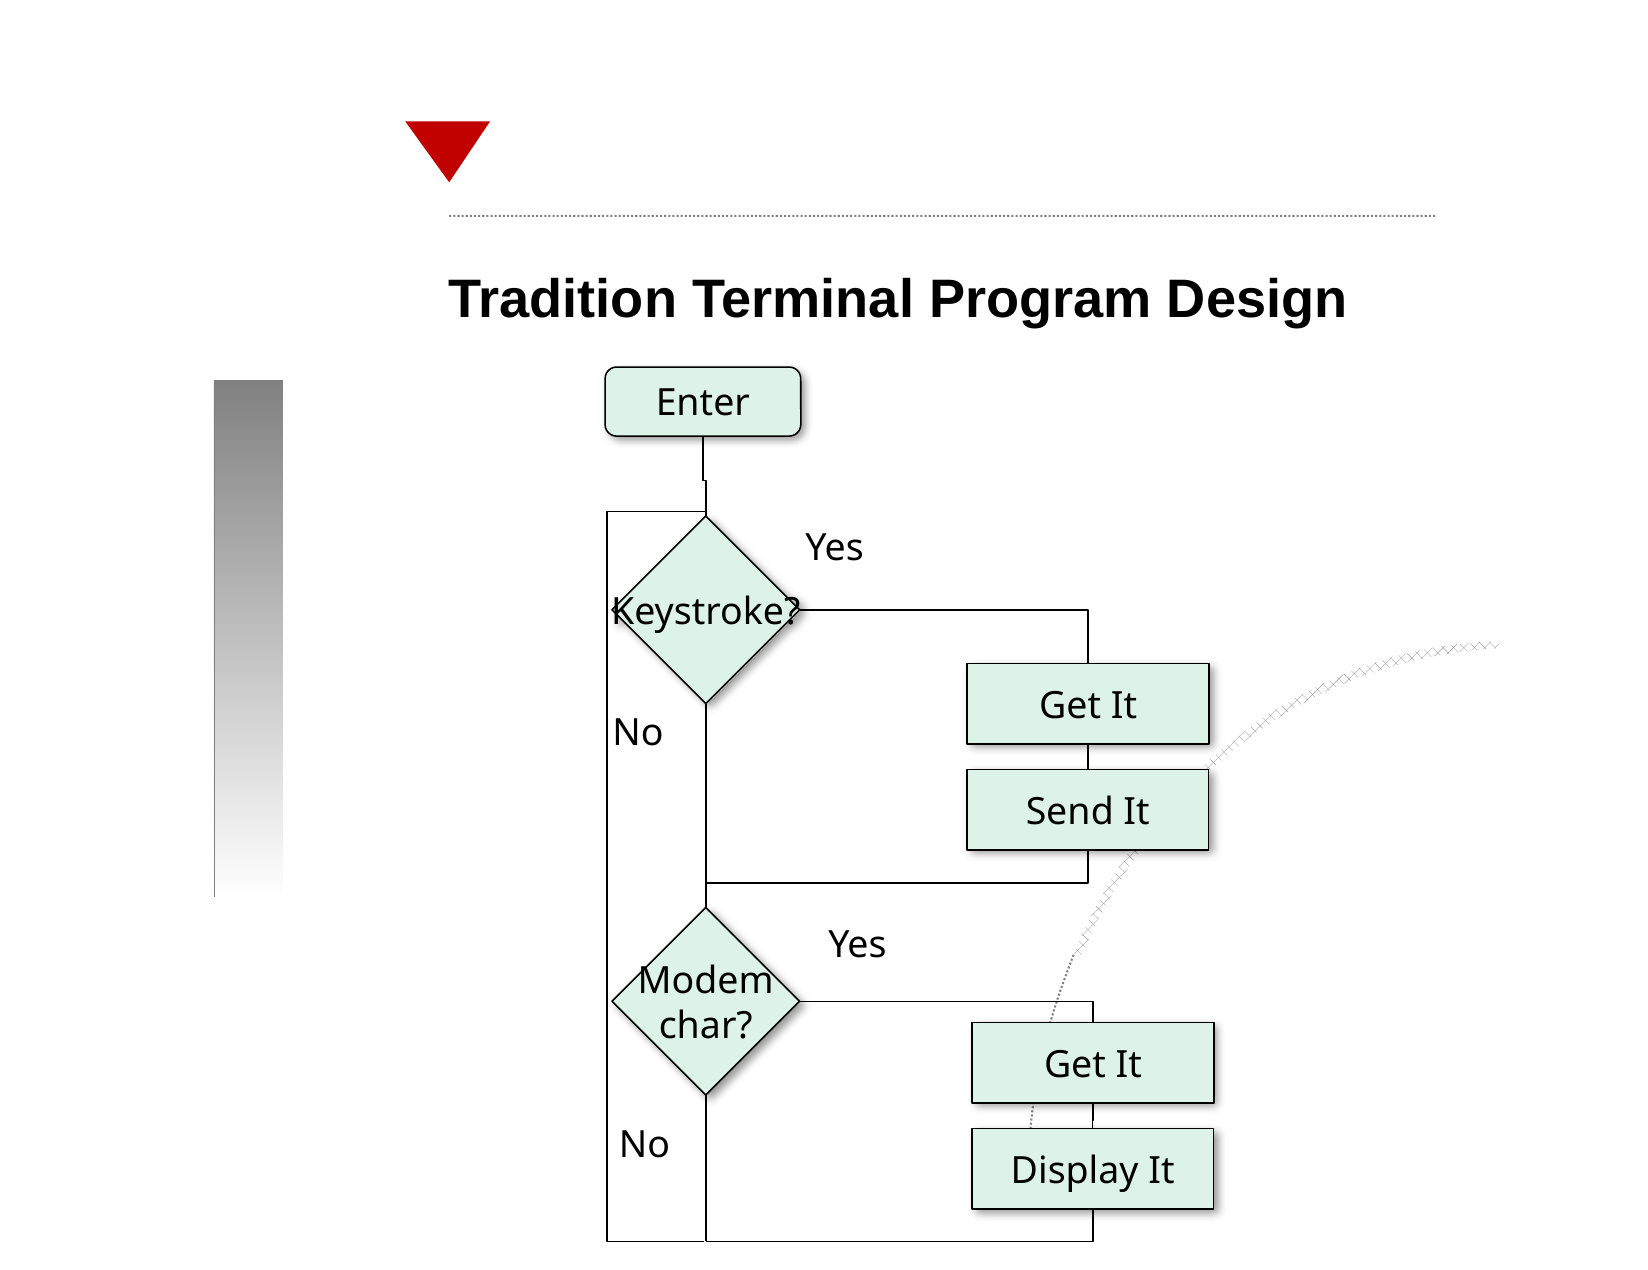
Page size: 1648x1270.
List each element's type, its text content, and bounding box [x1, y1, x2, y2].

text_box Tradition Terminal Program Design [448, 263, 1439, 329]
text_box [598, 366, 1215, 1242]
